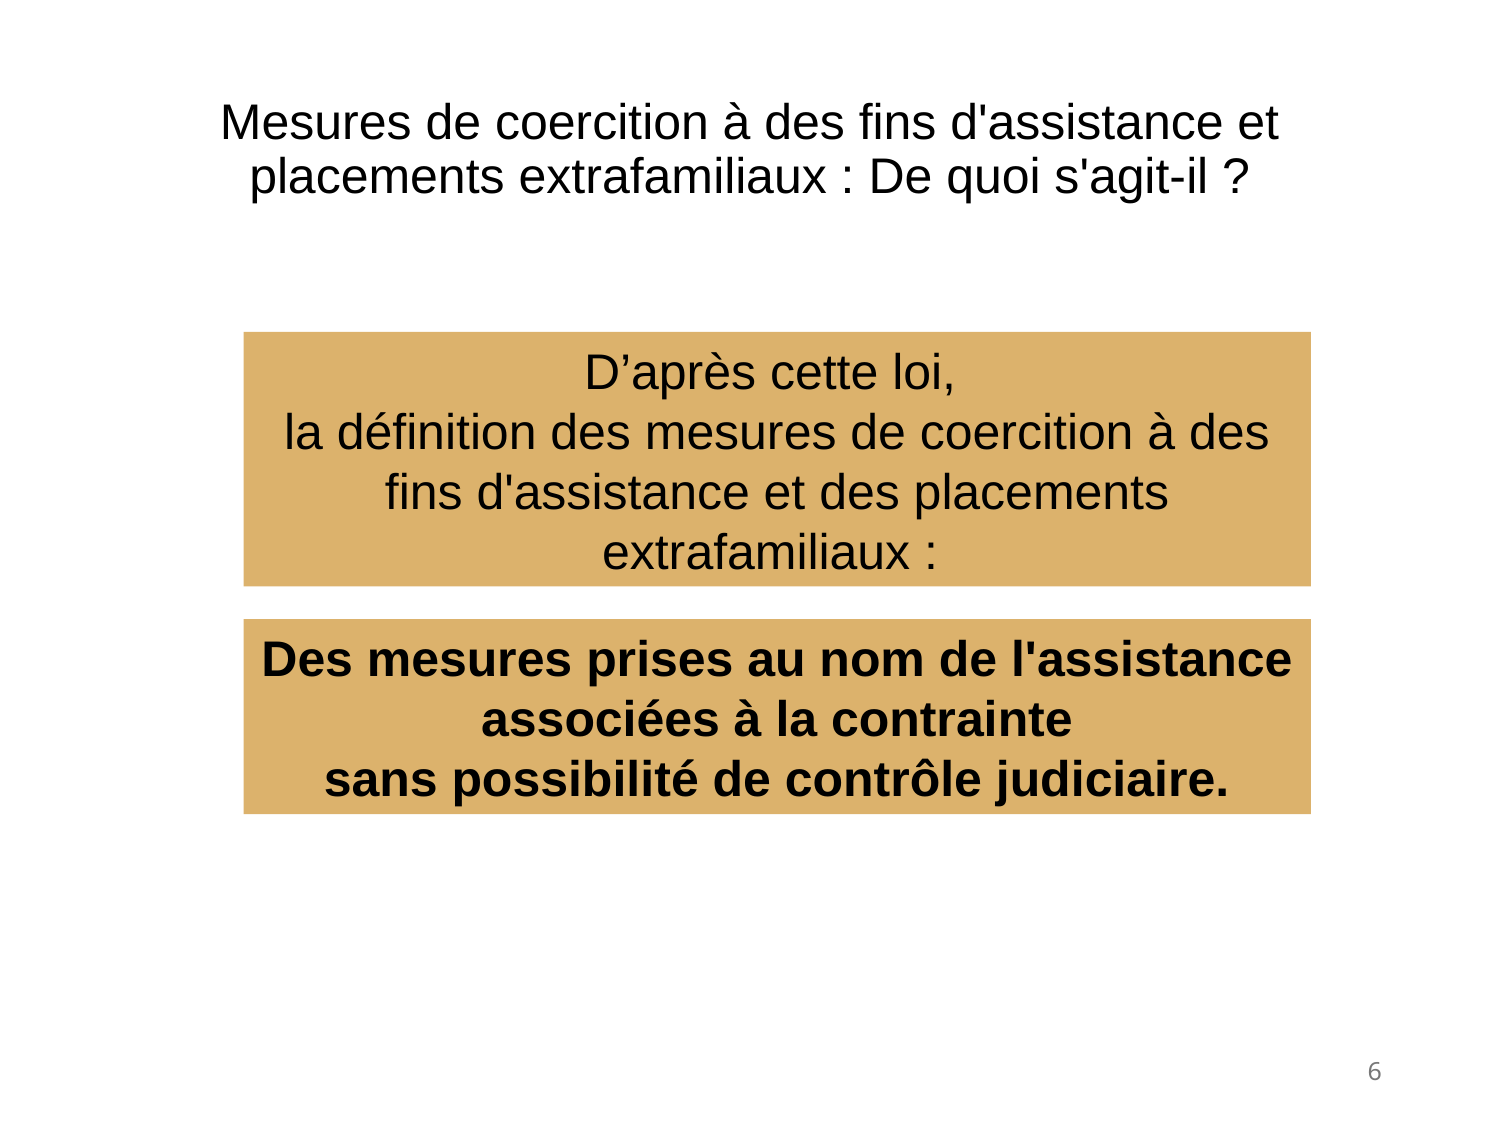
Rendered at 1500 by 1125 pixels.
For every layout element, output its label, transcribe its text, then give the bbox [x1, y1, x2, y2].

slide_number 6 [1059, 1042, 1397, 1103]
text_box Des mesures prises au nom de l'assistance associées à la contrainte sans possibilité de contrôle judiciaire. [243, 619, 1311, 815]
title Mesures de coercition à des fins d'assistance et placements extrafamiliaux : De quoi s'agit-il ? [103, 59, 1397, 240]
text_box D’après cette loi, la définition des mesures de coercition à des fins d'assistance et des placements extrafamiliaux : [243, 331, 1311, 587]
